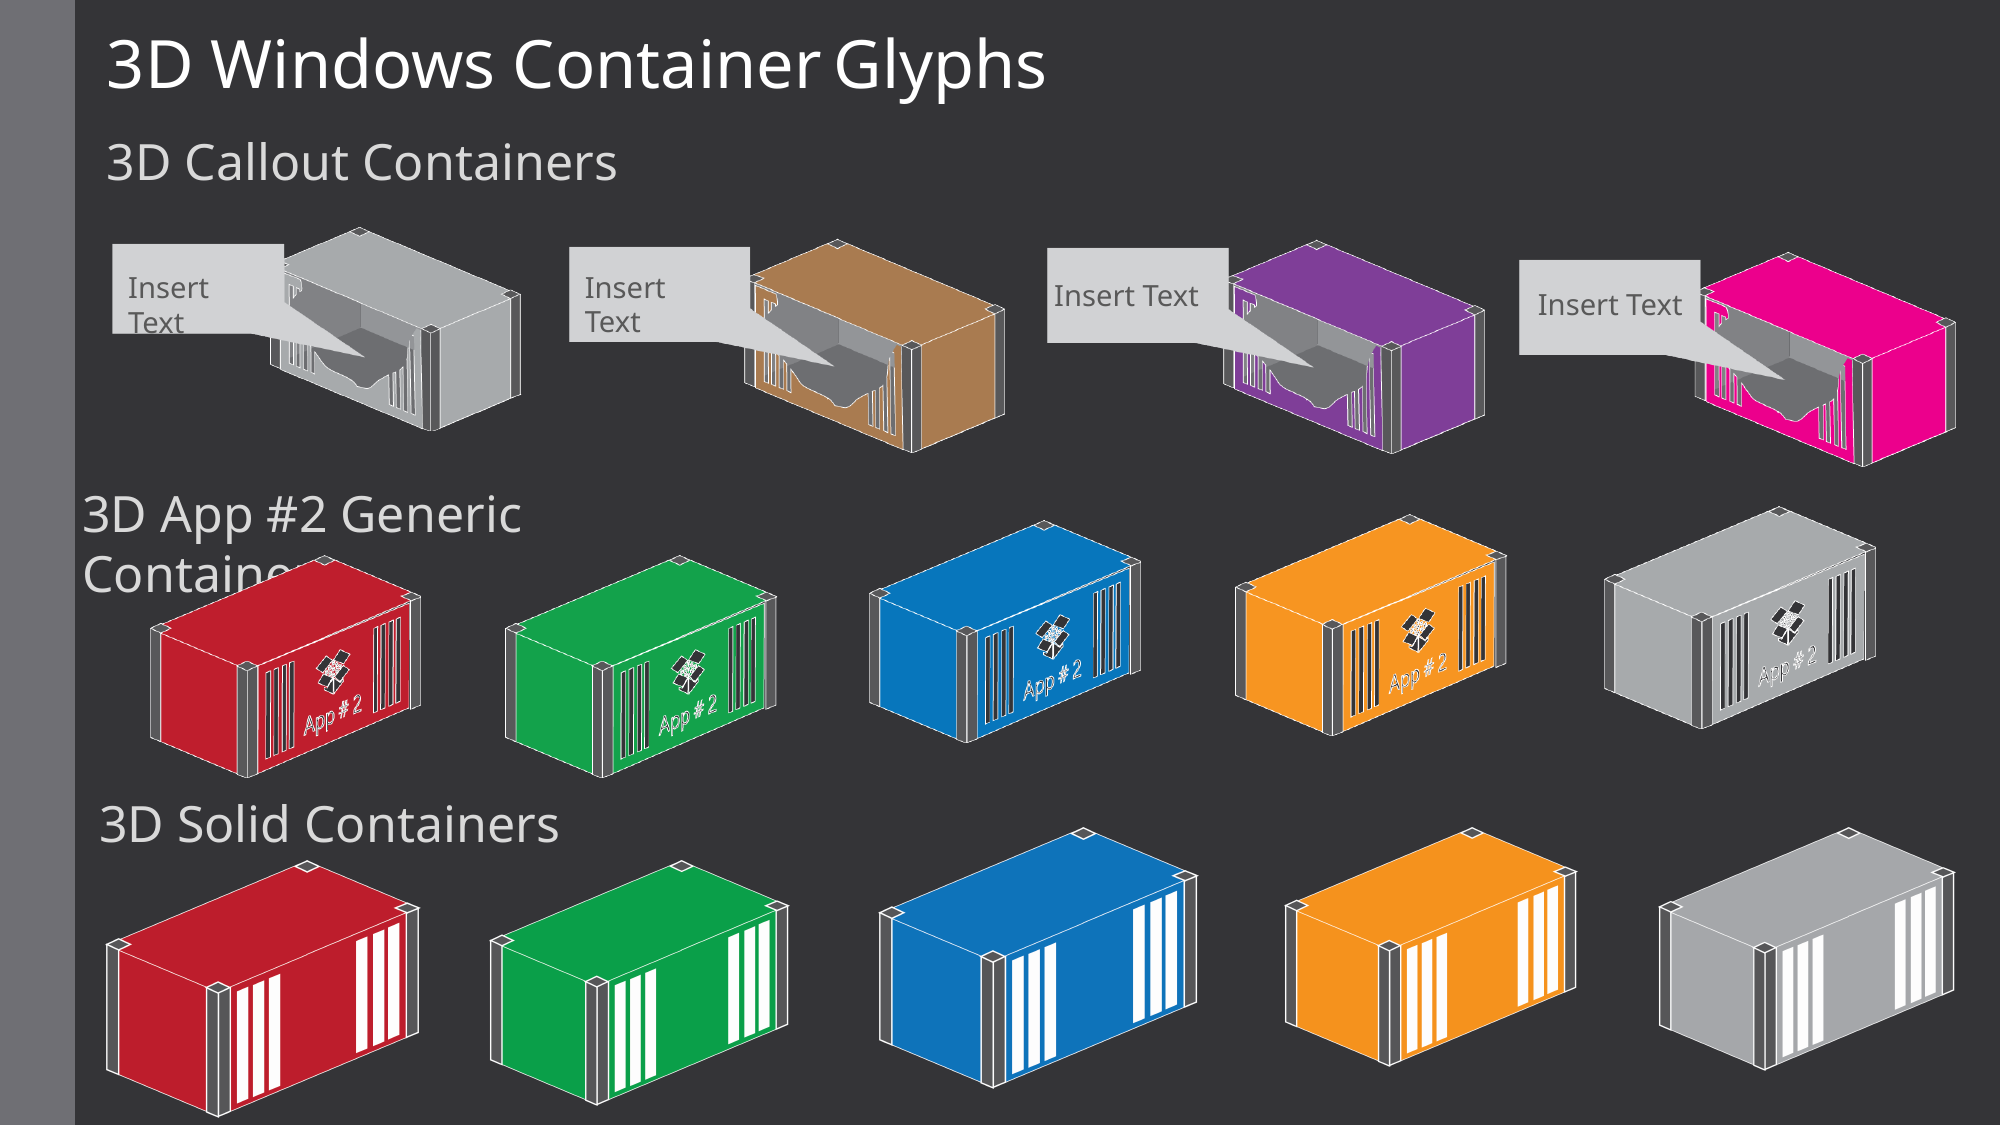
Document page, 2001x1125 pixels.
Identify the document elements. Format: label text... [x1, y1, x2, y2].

picture [878, 827, 1199, 1089]
picture [105, 860, 422, 1118]
picture [1046, 238, 1485, 455]
picture [1518, 251, 1957, 467]
text_box 3D Windows Container Glyphs [92, 14, 1207, 110]
picture [107, 227, 523, 432]
picture [1284, 827, 1578, 1067]
picture [867, 519, 1141, 743]
picture [505, 554, 779, 778]
text_box 3D Callout Containers [92, 123, 746, 198]
picture [1657, 827, 1956, 1071]
picture [1235, 512, 1509, 736]
picture [568, 238, 1006, 454]
picture [148, 554, 422, 778]
text_box 3D Solid Containers [84, 784, 738, 860]
picture [488, 860, 790, 1106]
text_box 3D App #2 Generic Containers [67, 475, 790, 611]
picture [1602, 505, 1876, 729]
